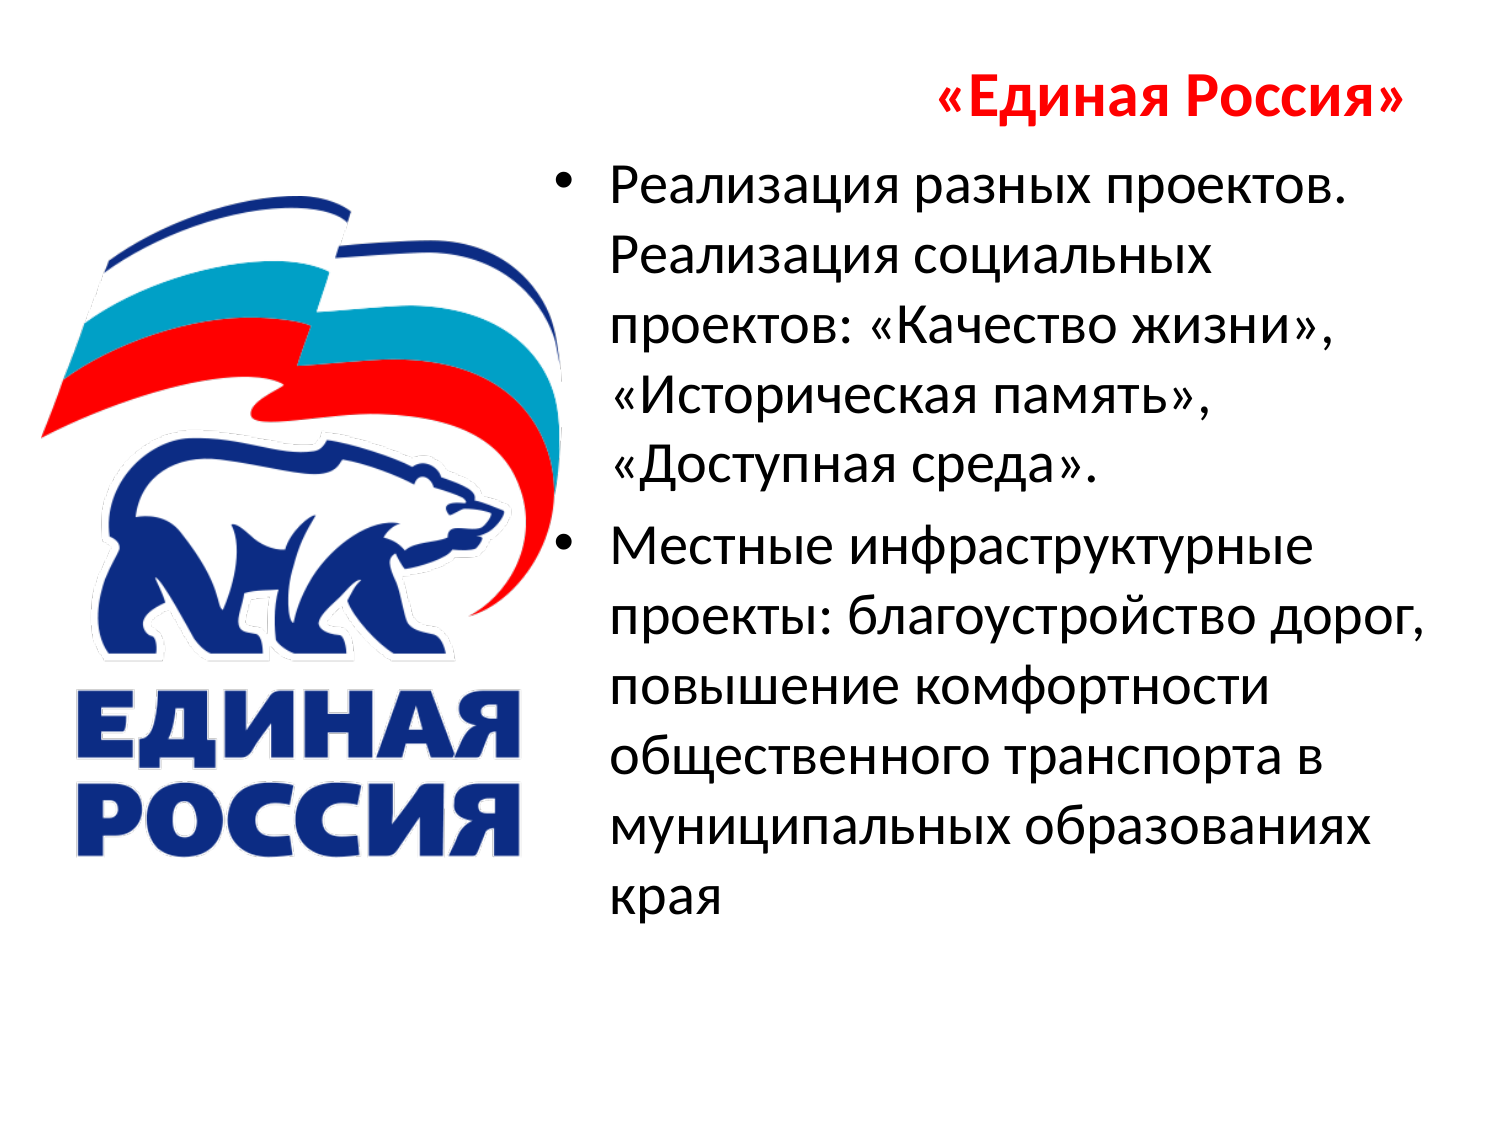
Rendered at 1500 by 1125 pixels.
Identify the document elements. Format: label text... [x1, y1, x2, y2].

title «Единая Россия» [75, 45, 1425, 138]
list Реализация разных проектов. Реализация социальных проектов: «Качество жизни», «Историческая память», «Доступная среда». Местные инфраструктурные проекты: благоустройство дорог, повышение комфортности общественного транспорта в муниципальных образованиях края [538, 137, 1471, 1059]
picture [41, 196, 563, 858]
